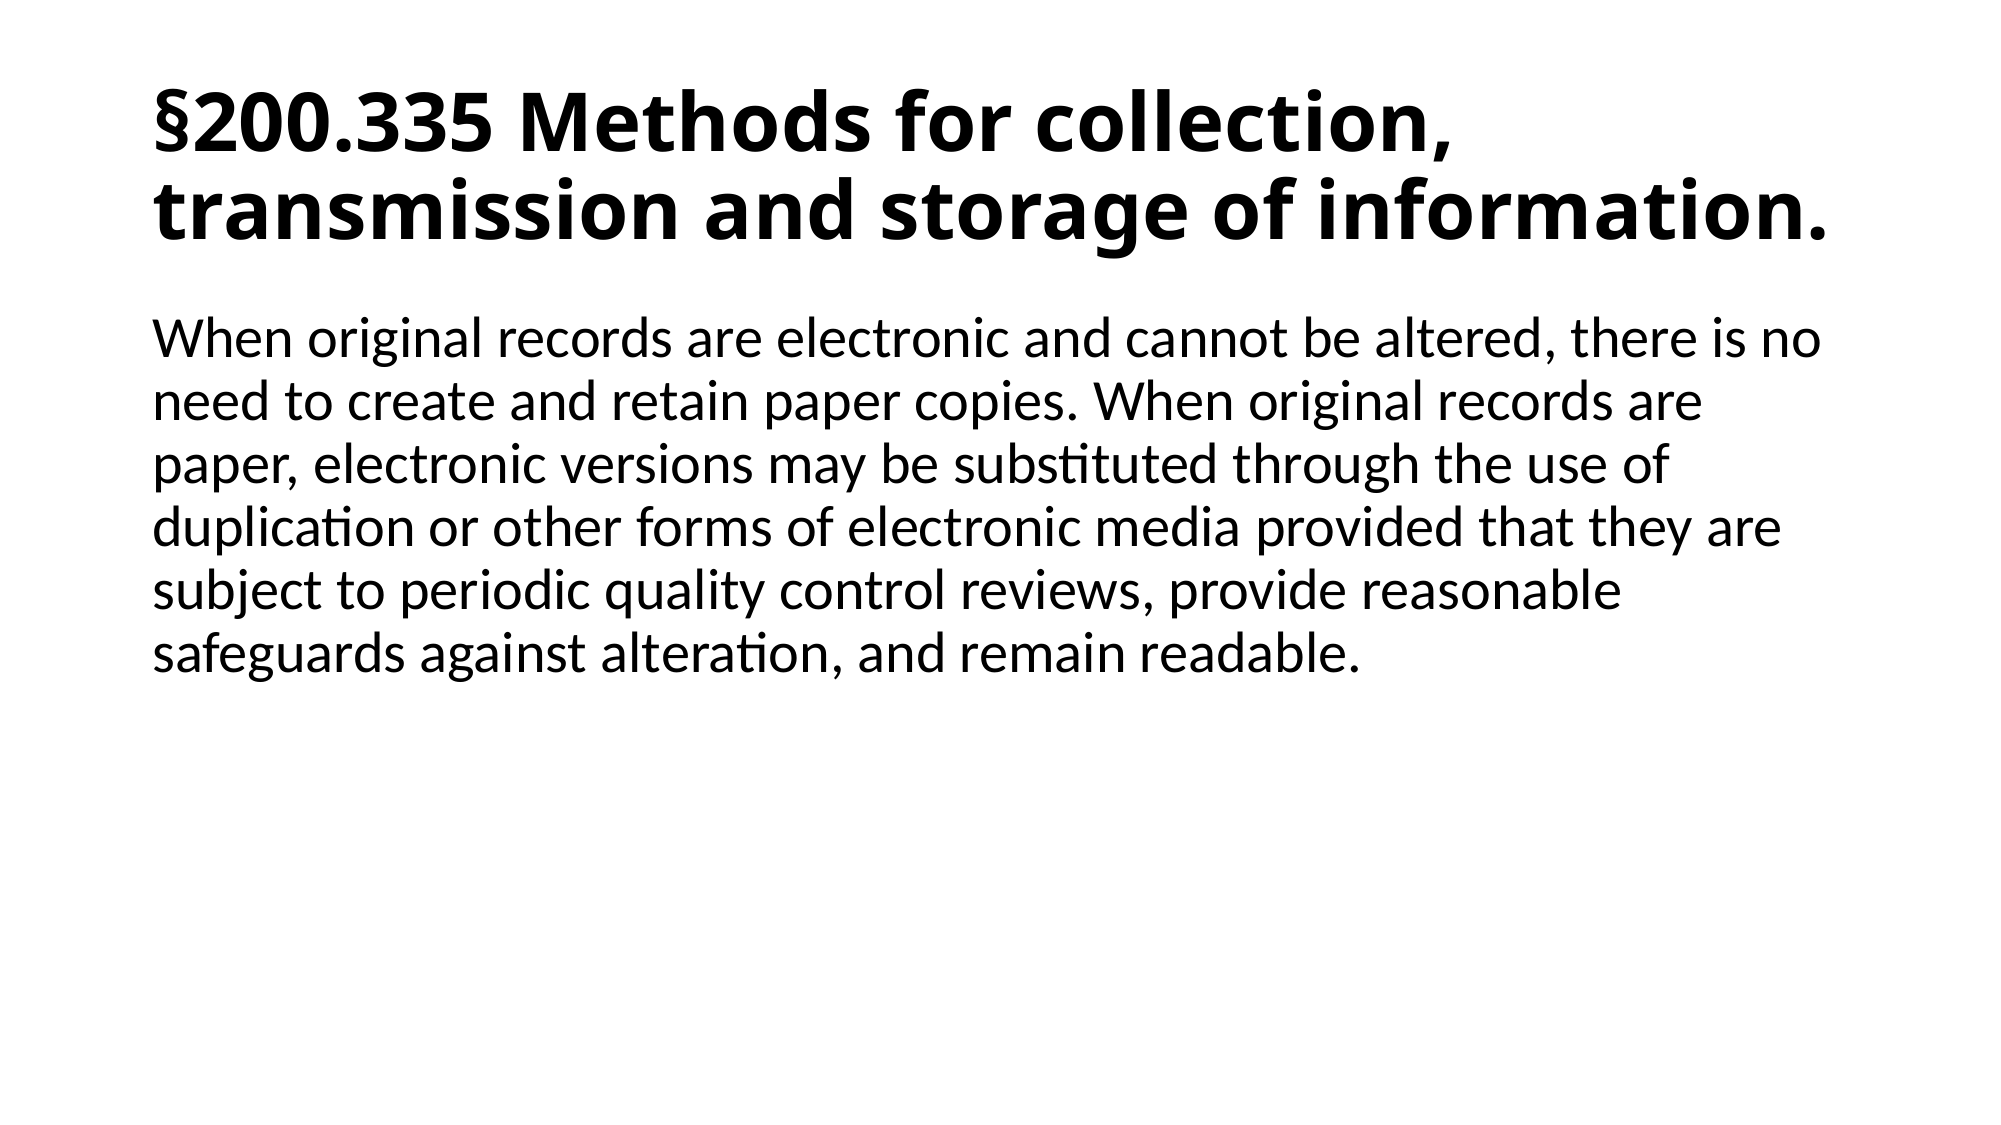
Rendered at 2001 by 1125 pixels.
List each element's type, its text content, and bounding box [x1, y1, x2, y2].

title §200.335 Methods for collection, transmission and storage of information. [137, 59, 1863, 278]
list When original records are electronic and cannot be altered, there is no need to create and retain paper copies. When original records are paper, electronic versions may be substituted through the use of duplication or other forms of electronic media provided that they are subject to periodic quality control reviews, provide reasonable safeguards against alteration, and remain readable. [137, 299, 1863, 1014]
